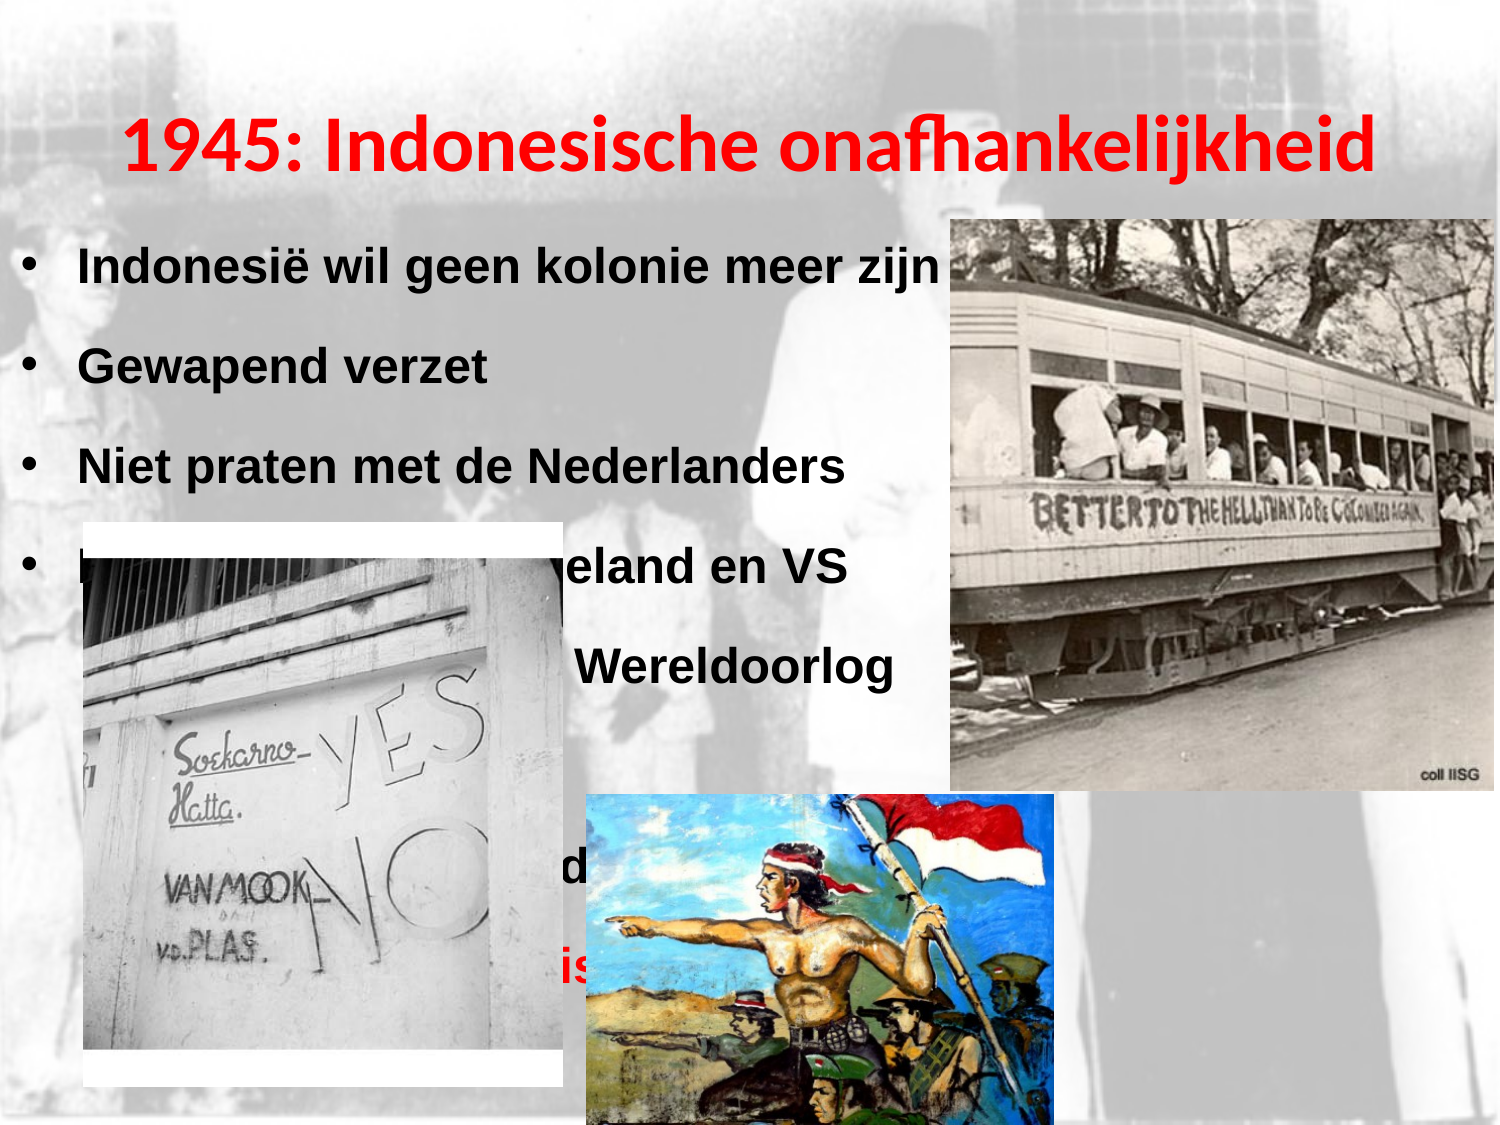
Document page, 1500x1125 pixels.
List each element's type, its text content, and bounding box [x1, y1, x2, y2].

text_box Indonesië wil geen kolonie meer zijn Gewapend verzet Niet praten met de Nederlanders Bemoeienis van Engeland en VS Winnaars Tweede Wereldoorlog Machtige landen Willen wel dat beide partijen praten Zijn voor dekolonisatie [5, 196, 1128, 1078]
picture [585, 794, 1054, 1125]
title 1945: Indonesische onafhankelijkheid [75, 45, 1425, 218]
picture [82, 522, 563, 1087]
picture [950, 219, 1494, 792]
